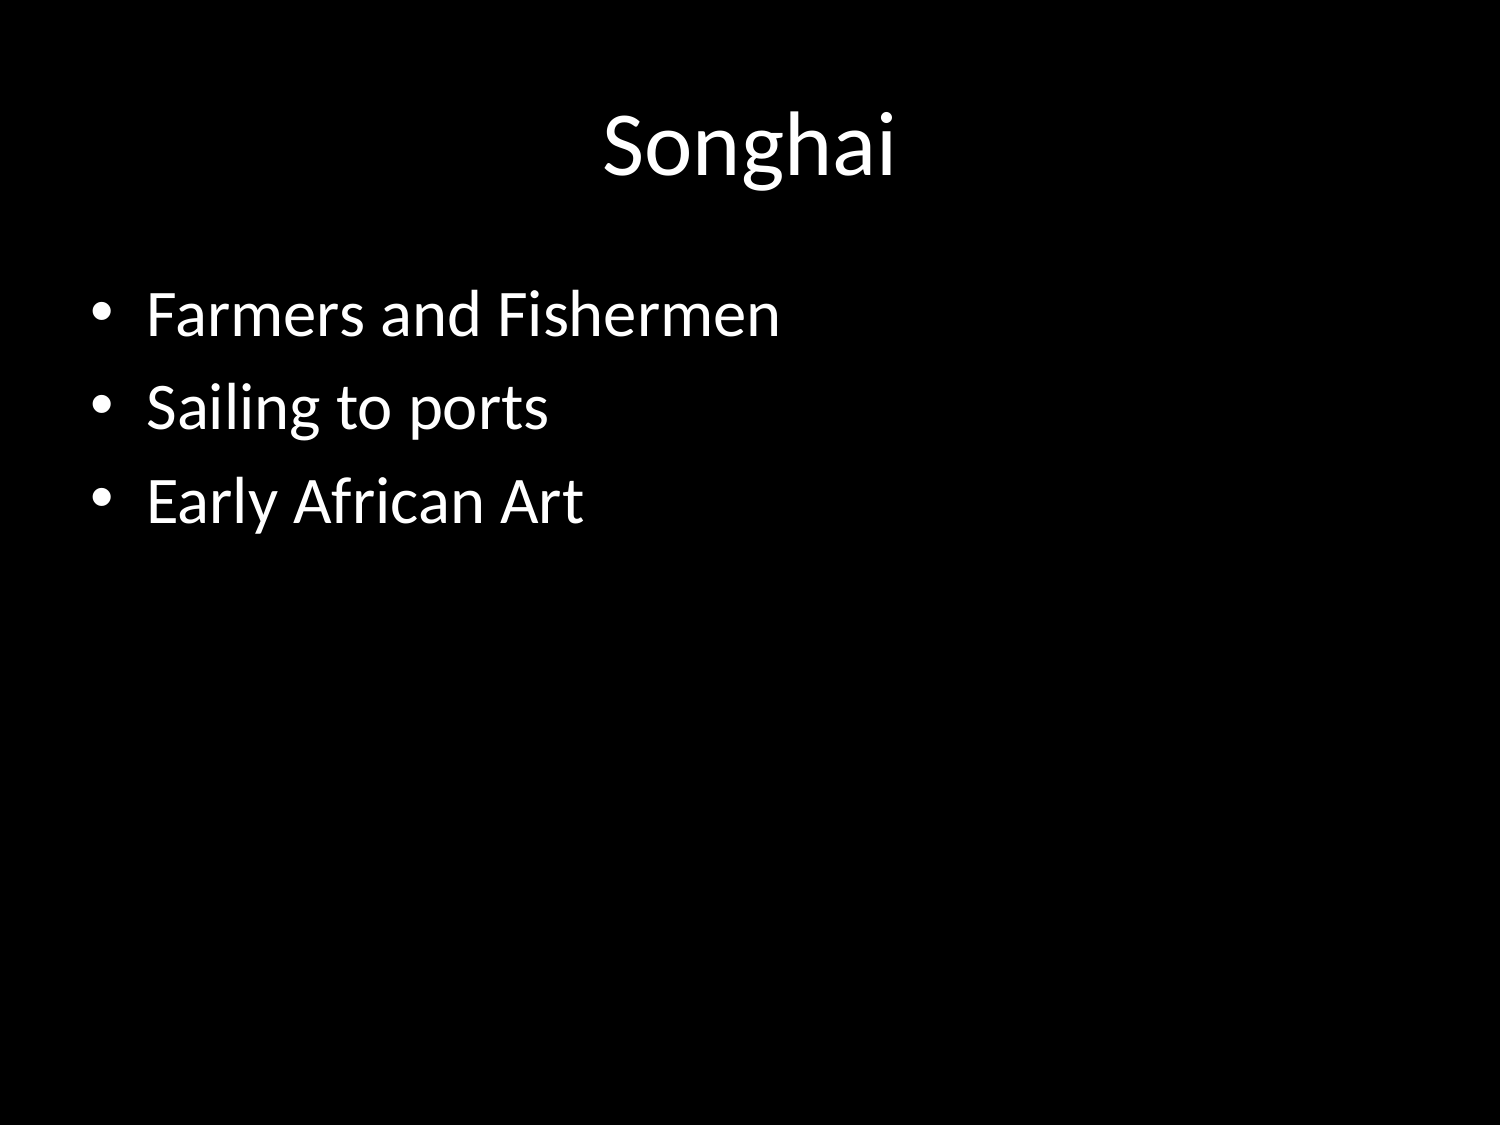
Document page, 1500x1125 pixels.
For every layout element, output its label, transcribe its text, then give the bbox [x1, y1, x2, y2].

list Farmers and Fishermen Sailing to ports Early African Art [75, 262, 1425, 1005]
title Songhai [75, 45, 1425, 233]
